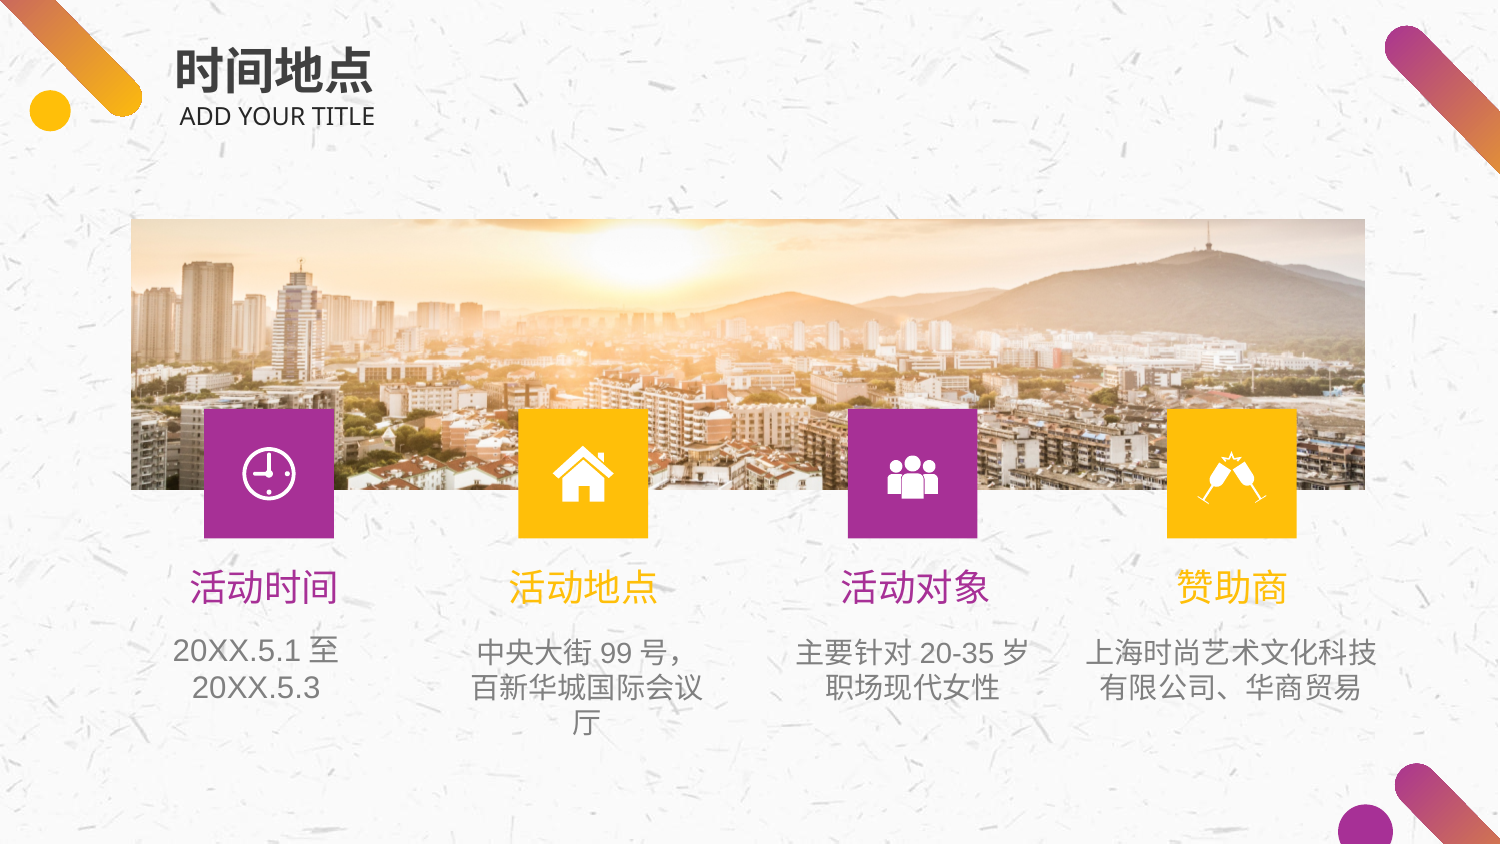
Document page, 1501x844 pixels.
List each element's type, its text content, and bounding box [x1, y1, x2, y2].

text_box [1199, 498, 1209, 505]
text_box [516, 498, 650, 541]
text_box 主要针对20-35岁职场现代女性 [792, 634, 1034, 705]
text_box 活动时间 [159, 563, 369, 609]
text_box 活动对象 [810, 563, 1021, 609]
text_box [589, 498, 605, 502]
text_box [1165, 498, 1299, 541]
text_box 活动地点 [478, 563, 689, 609]
text_box 20XX.5.1至 20XX.5.3 [159, 629, 354, 705]
text_box [562, 498, 579, 502]
text_box [202, 498, 336, 541]
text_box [159, 32, 521, 140]
text_box 赞助商 [1128, 563, 1338, 609]
picture [0, 0, 1498, 844]
text_box 中央大街99号，百新华城国际会议厅 [466, 634, 708, 740]
text_box [846, 498, 980, 541]
text_box 上海时尚艺术文化科技有限公司、华商贸易 [1080, 634, 1382, 705]
